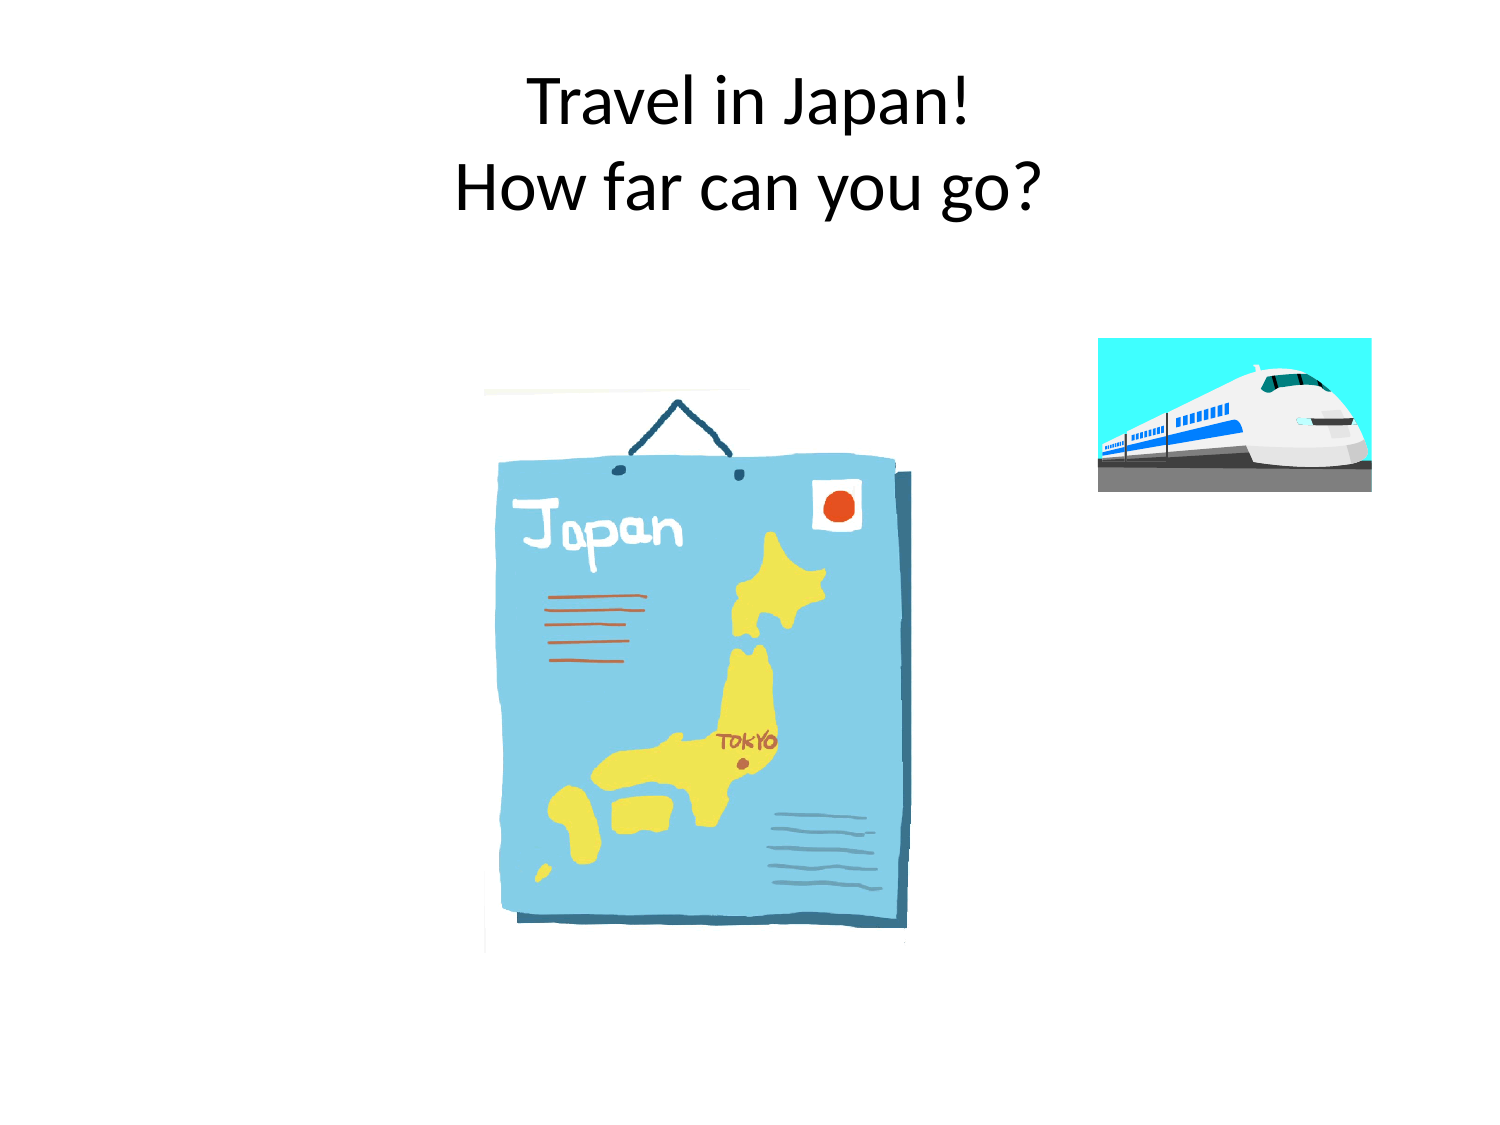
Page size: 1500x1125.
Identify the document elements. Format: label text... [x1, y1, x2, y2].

picture [312, 389, 1091, 954]
title Travel in Japan! How far can you go? [75, 45, 1425, 233]
picture [1097, 337, 1372, 493]
